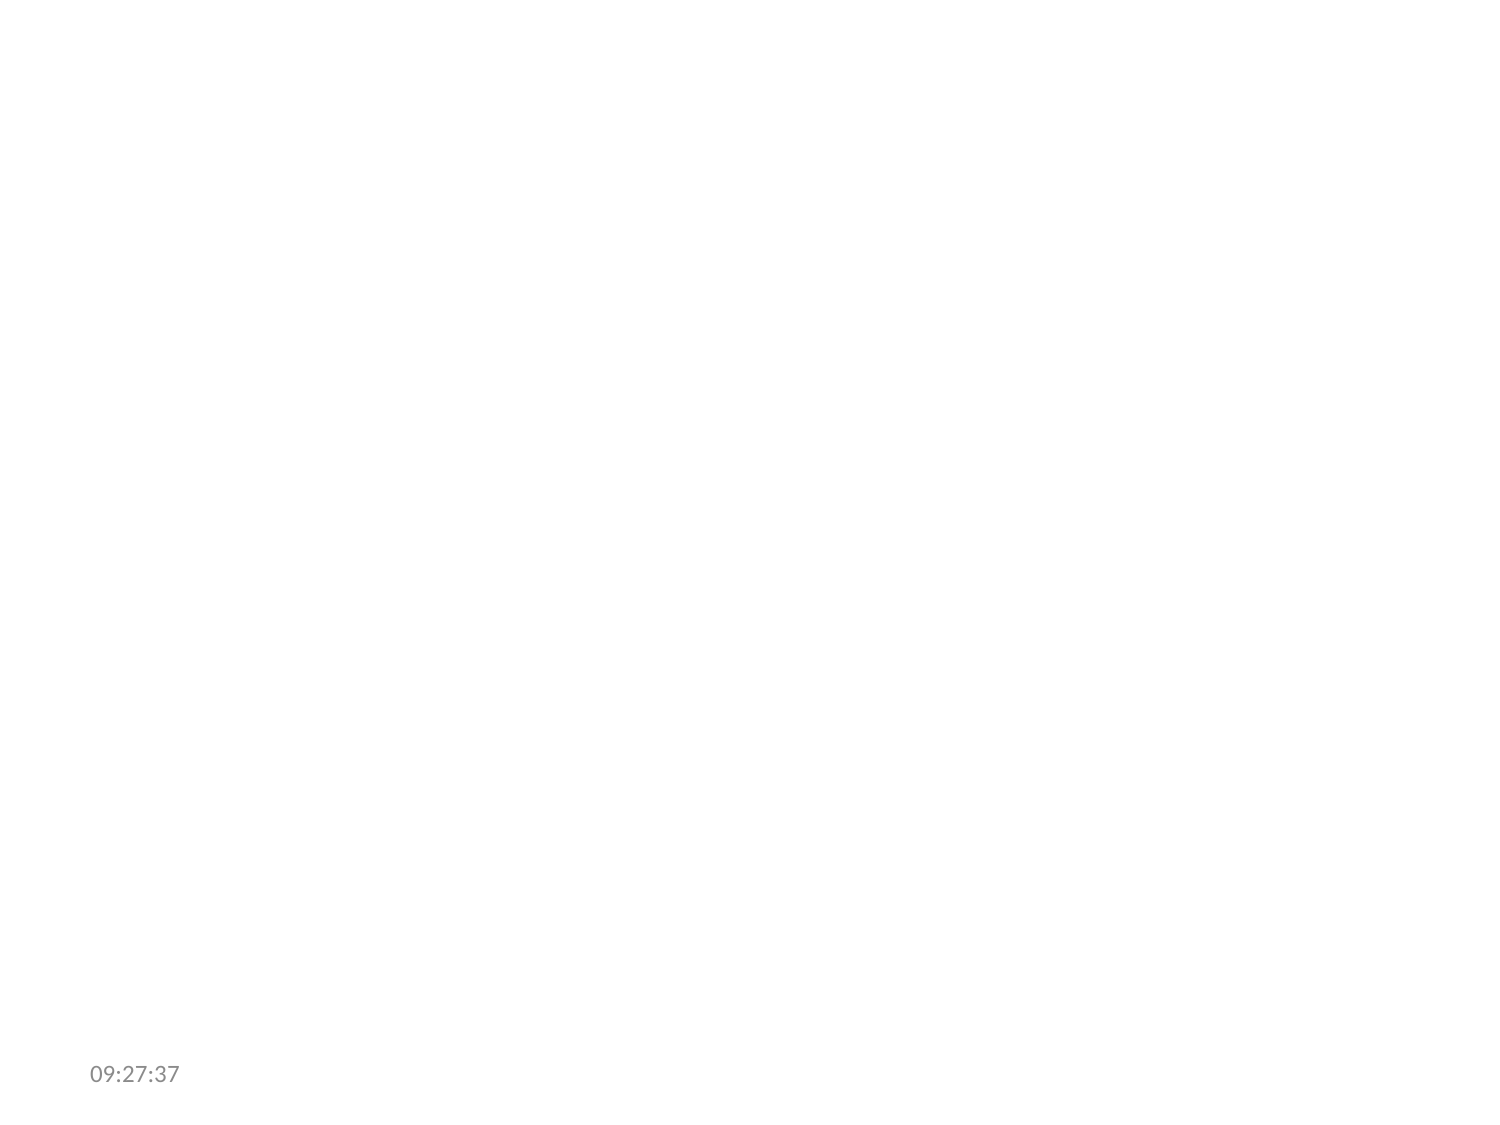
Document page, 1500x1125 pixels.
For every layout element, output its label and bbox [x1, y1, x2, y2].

slide_number [75, 1042, 425, 1103]
